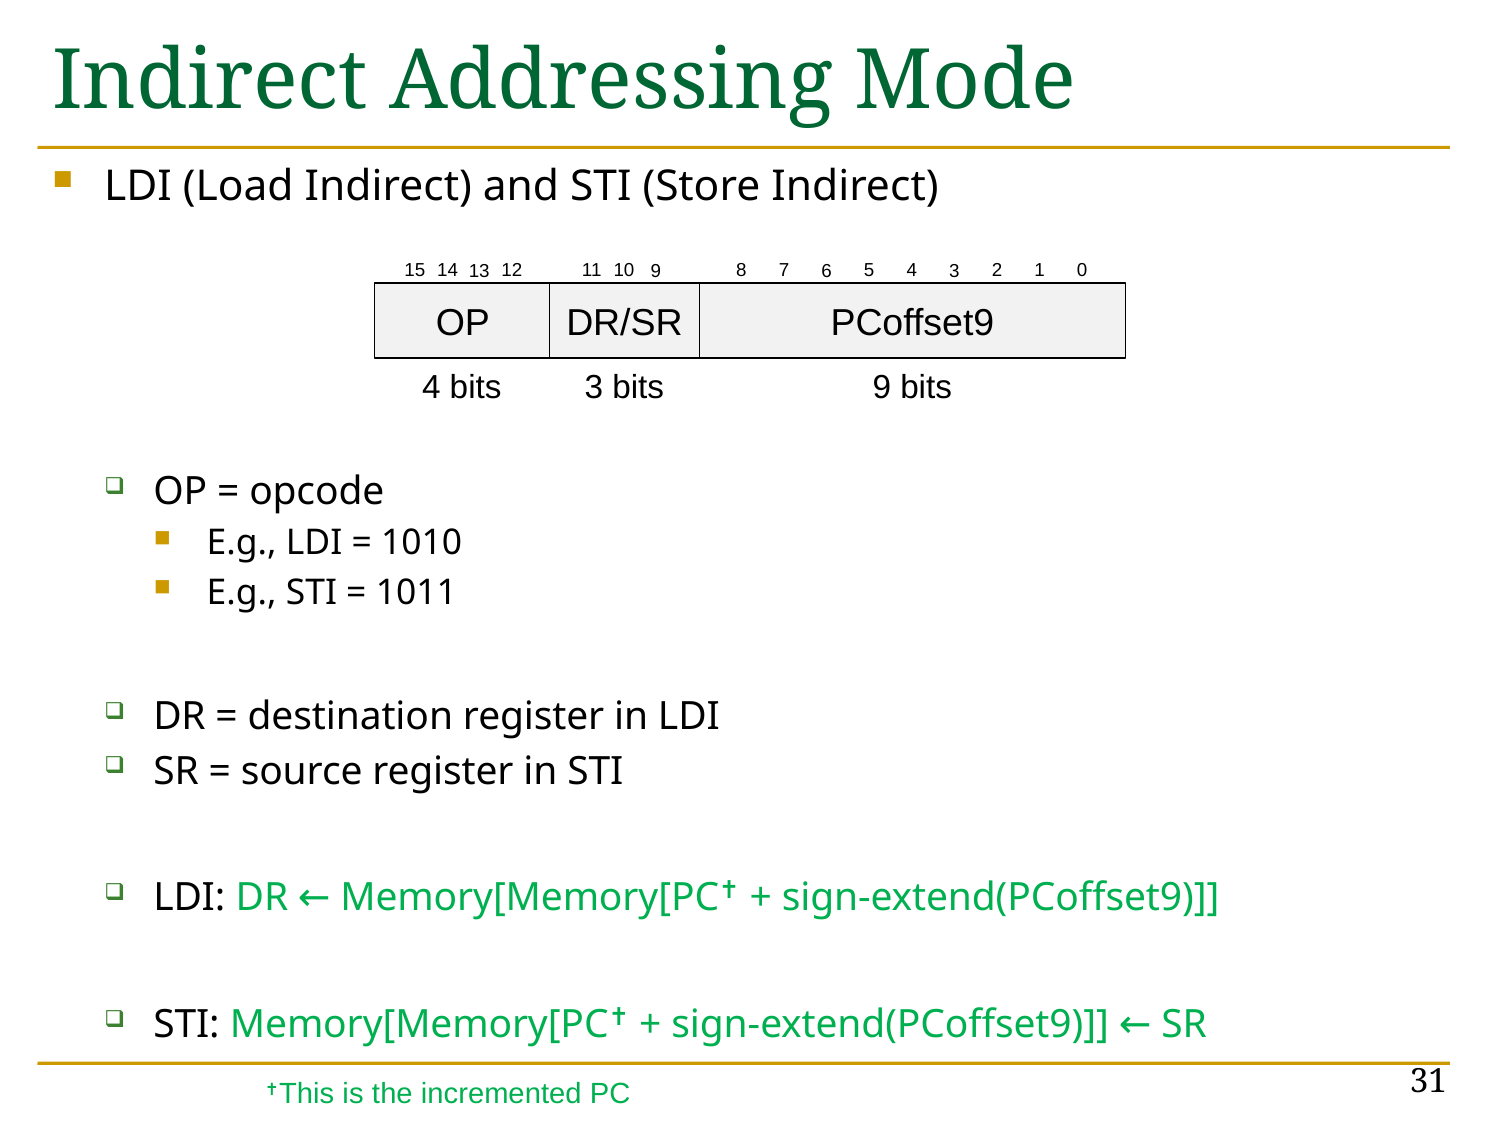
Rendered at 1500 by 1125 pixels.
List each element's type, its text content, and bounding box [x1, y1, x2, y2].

text_box ✝This is the incremented PC [250, 1067, 646, 1117]
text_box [374, 249, 1126, 413]
slide_number 31 [1111, 1036, 1462, 1112]
list LDI (Load Indirect) and STI (Store Indirect) OP = opcode E.g., LDI = 1010 E.g., STI = 1011 DR = destination register in LDI SR = source register in STI LDI: DR ← Memory[Memory[PC✝ + sign-extend(PCoffset9)]] STI: Memory[Memory[PC✝ + sign-extend(PCoffset9)]] ← SR [37, 149, 1450, 1063]
title Indirect Addressing Mode [37, 0, 1450, 149]
